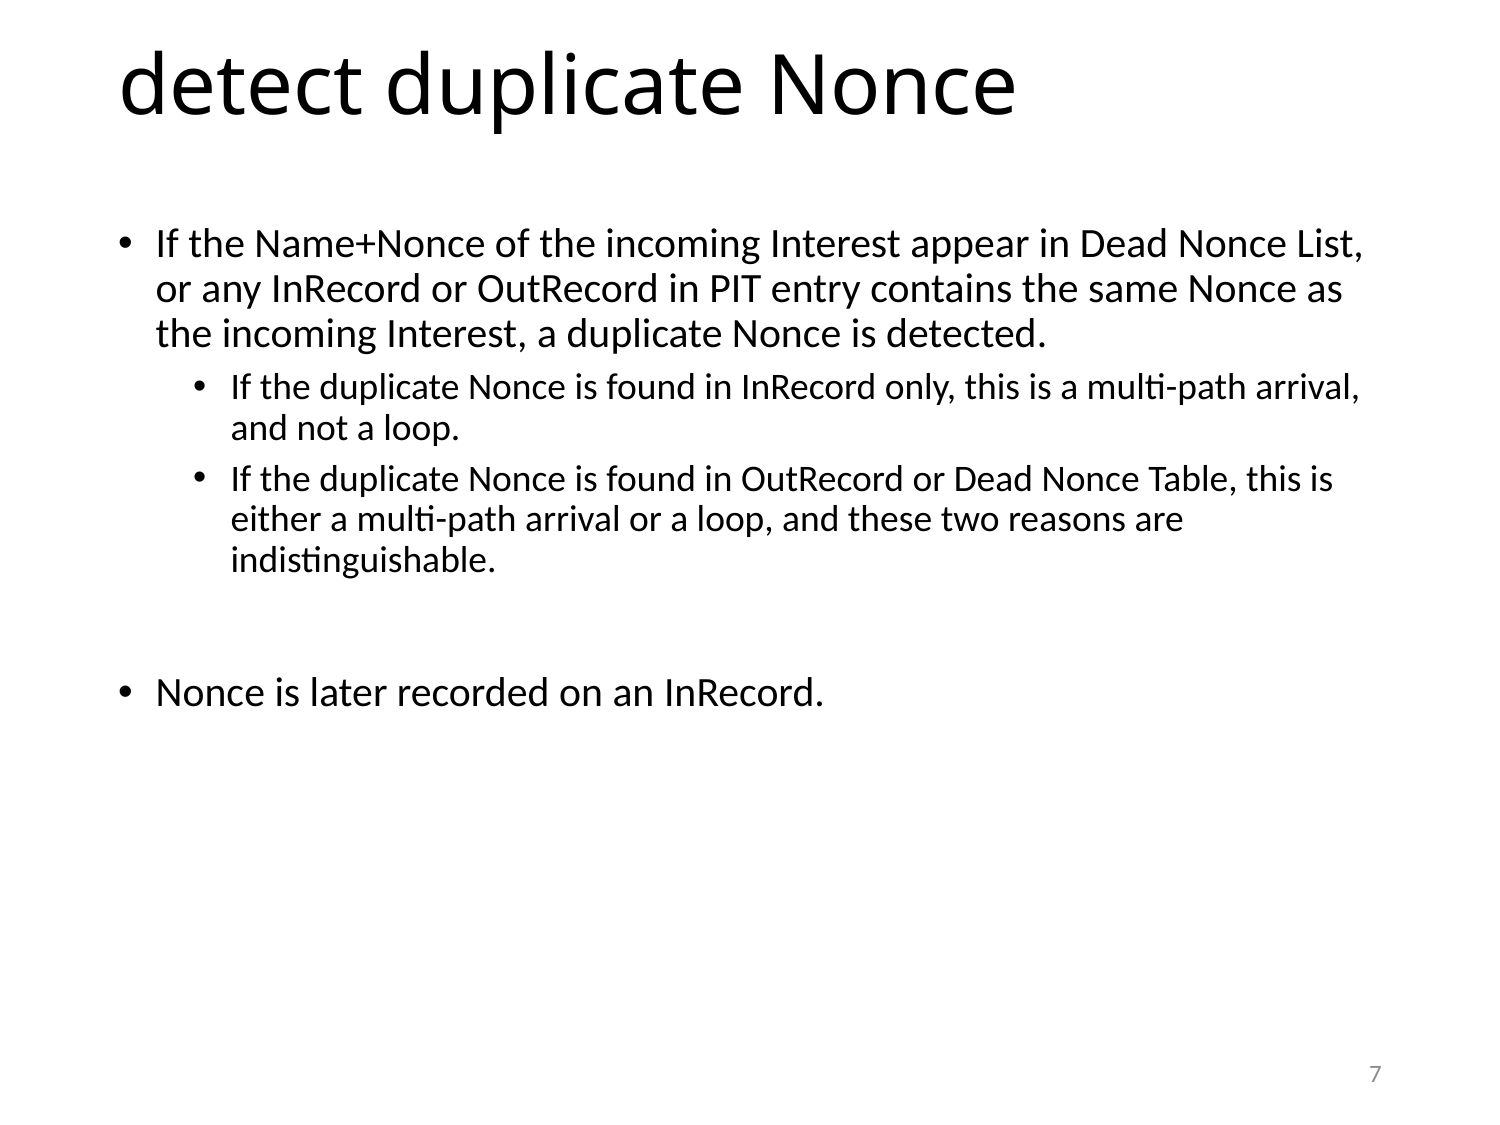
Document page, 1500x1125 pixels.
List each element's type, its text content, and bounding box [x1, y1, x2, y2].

slide_number 7 [1059, 1042, 1397, 1103]
list If the Name+Nonce of the incoming Interest appear in Dead Nonce List, or any InRecord or OutRecord in PIT entry contains the same Nonce as the incoming Interest, a duplicate Nonce is detected. If the duplicate Nonce is found in InRecord only, this is a multi-path arrival, and not a loop. If the duplicate Nonce is found in OutRecord or Dead Nonce Table, this is either a multi-path arrival or a loop, and these two reasons are indistinguishable. Nonce is later recorded on an InRecord. [103, 214, 1397, 981]
title detect duplicate Nonce [103, 2, 1397, 174]
